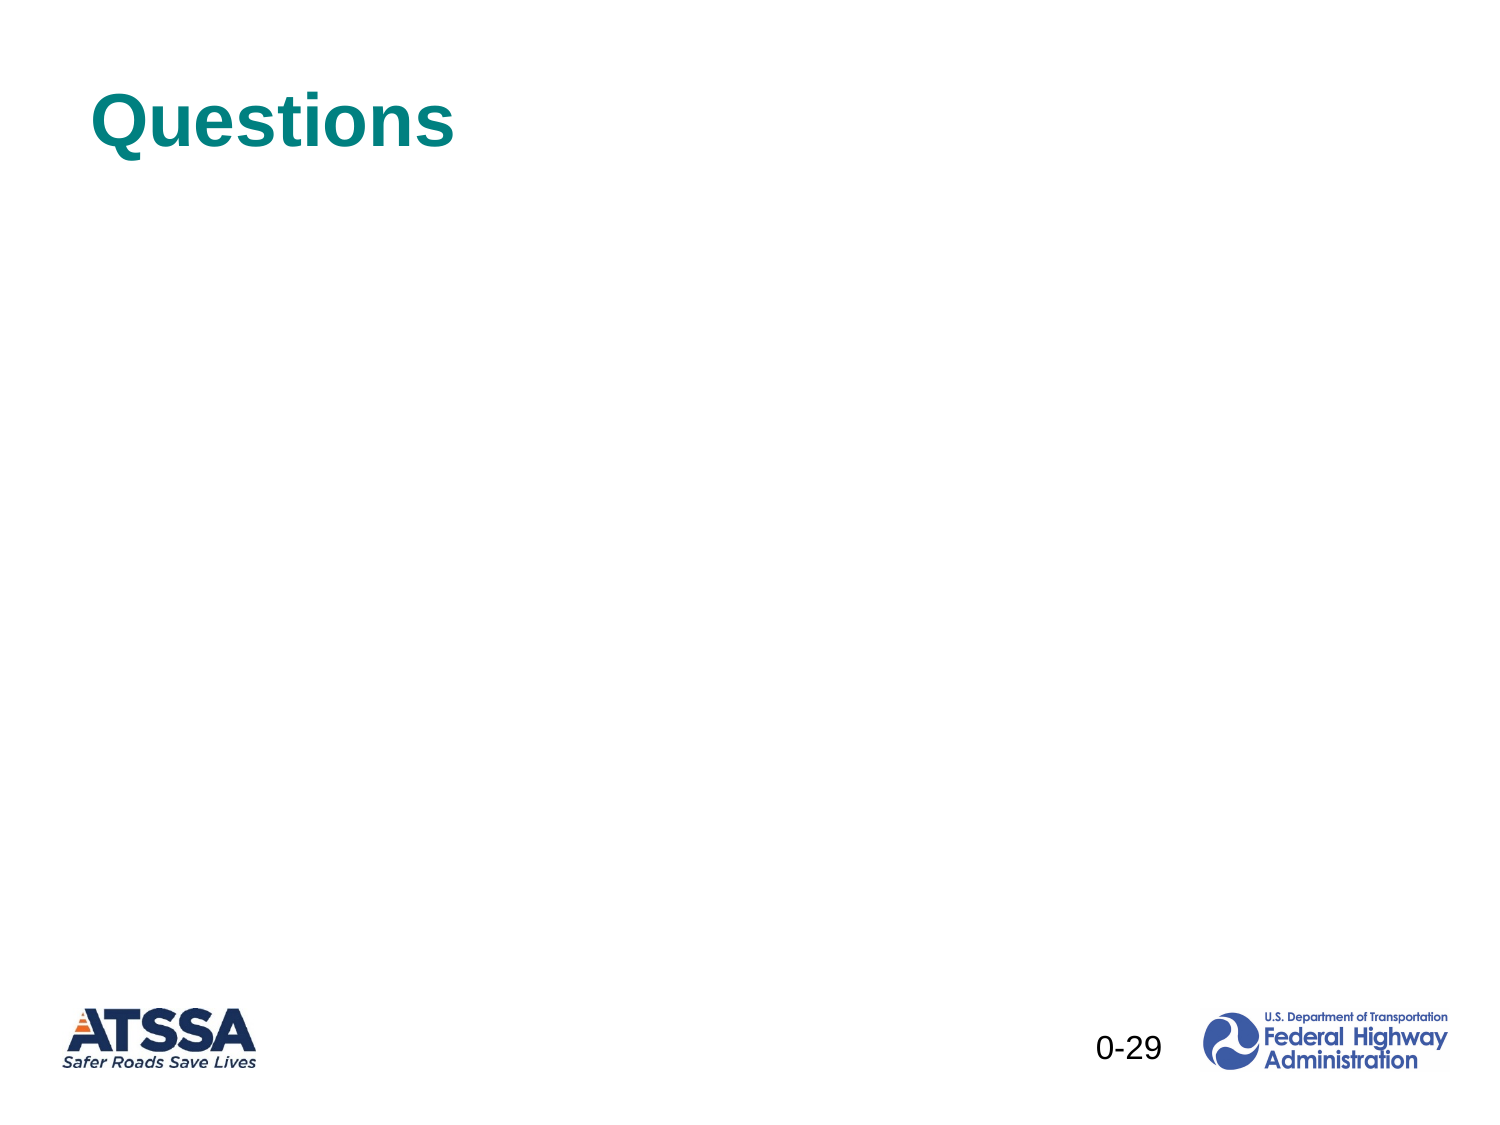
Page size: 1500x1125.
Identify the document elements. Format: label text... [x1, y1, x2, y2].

picture [62, 1008, 256, 1068]
title Questions [75, 0, 1500, 233]
picture [1200, 1008, 1450, 1072]
